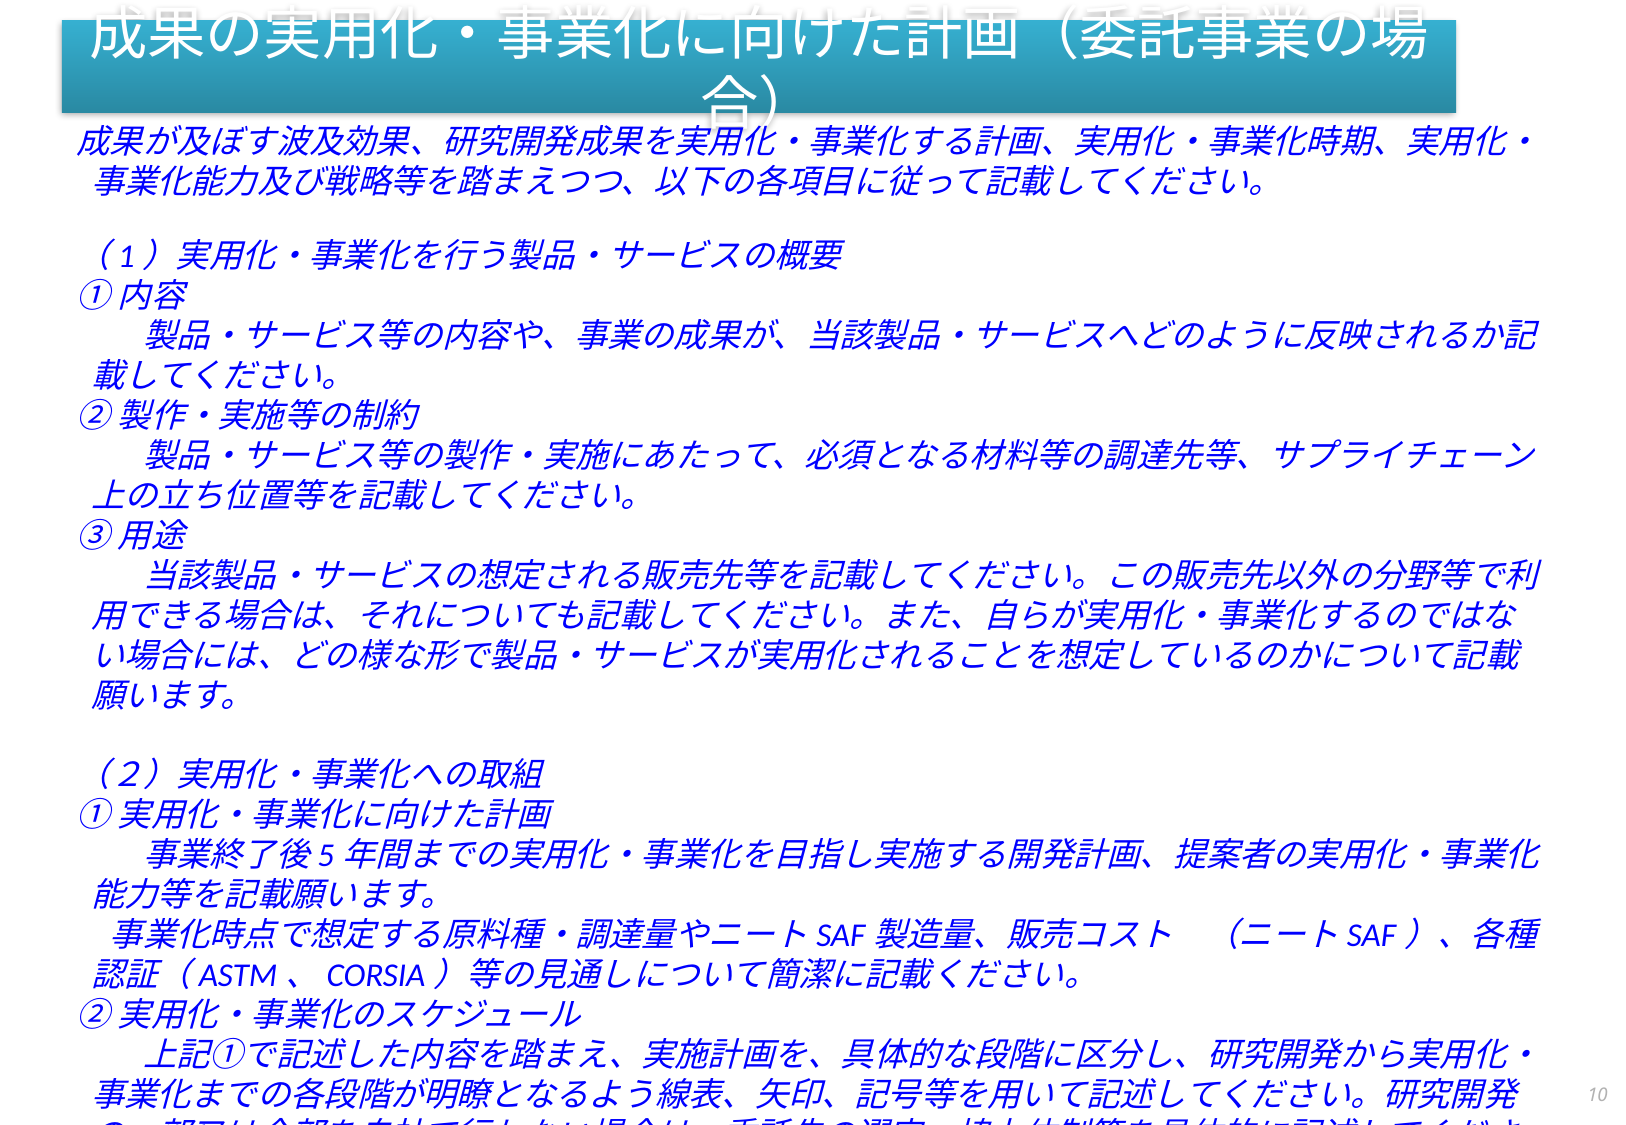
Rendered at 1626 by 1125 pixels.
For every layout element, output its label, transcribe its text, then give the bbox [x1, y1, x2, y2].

text_box 成果が及ぼす波及効果、研究開発成果を実用化・事業化する計画、実用化・事業化時期、実用化・事業化能力及び戦略等を踏まえつつ、以下の各項目に従って記載してください。 （1）実用化・事業化を行う製品・サービスの概要 ①内容 製品・サービス等の内容や、事業の成果が、当該製品・サービスへどのように反映されるか記載してください。 ②製作・実施等の制約 製品・サービス等の製作・実施にあたって、必須となる材料等の調達先等、サプライチェーン上の立ち位置等を記載してください。 ③用途 当該製品・サービスの想定される販売先等を記載してください。この販売先以外の分野等で利用できる場合は、それについても記載してください。また、自らが実用化・事業化するのではない場合には、どの様な形で製品・サービスが実用化されることを想定しているのかについて記載願います。 （２）実用化・事業化への取組 ①実用化・事業化に向けた計画 事業終了後5年間までの実用化・事業化を目指し実施する開発計画、提案者の実用化・事業化能力等を記載願います。 事業化時点で想定する原料種・調達量やニートSAF製造量、販売コスト （ニートSAF）、各種認証（ASTM、CORSIA）等の見通しについて簡潔に記載ください。 ②実用化・事業化のスケジュール 上記①で記述した内容を踏まえ、実施計画を、具体的な段階に区分し、研究開発から実用化・事業化までの各段階が明瞭となるよう線表、矢印、記号等を用いて記述してください。研究開発の一部又は全部を自社で行わない場合は、委託先の選定、協力体制等を具体的に記述してください。 [61, 112, 1564, 1125]
slide_number 9 [1564, 1065, 1623, 1125]
title 成果の実用化・事業化に向けた計画（委託事業の場合） [61, 20, 1457, 112]
